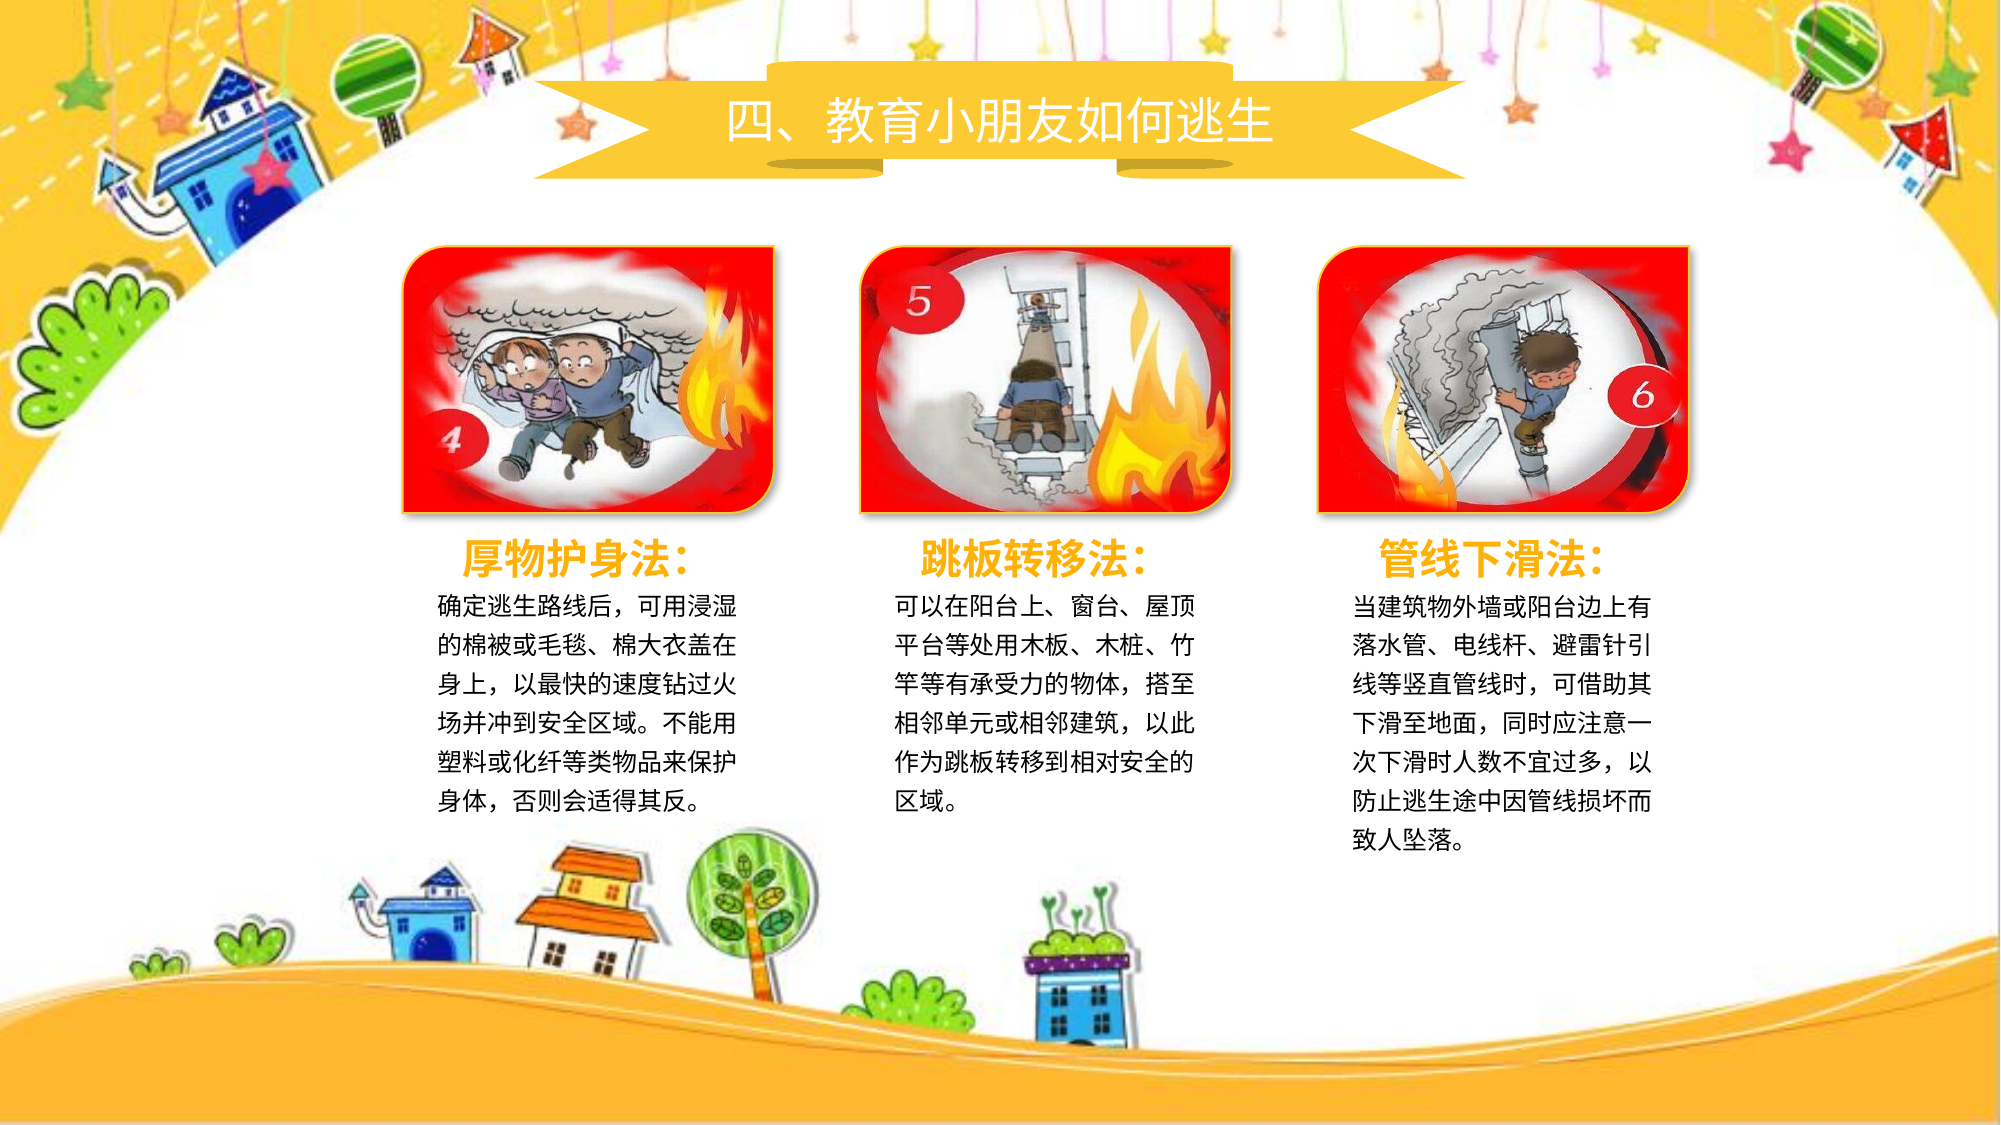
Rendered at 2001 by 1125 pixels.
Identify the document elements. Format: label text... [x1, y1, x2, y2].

text_box 跳板转移法： [880, 525, 1211, 574]
text_box [401, 245, 775, 515]
text_box 厚物护身法： [423, 525, 754, 574]
text_box 当建筑物外墙或阳台边上有落水管、电线杆、避雷针引线等竖直管线时，可借助其下滑至地面，同时应注意一次下滑时人数不宜过多，以防止逃生途中因管线损坏而致人坠落。 [1338, 574, 1669, 862]
picture [0, 0, 2001, 1125]
text_box [1316, 245, 1691, 515]
text_box 可以在阳台上、窗台、屋顶平台等处用木板、木桩、竹竿等有承受力的物体，搭至相邻单元或相邻建筑，以此作为跳板转移到相对安全的区域。 [880, 574, 1211, 823]
text_box 管线下滑法： [1338, 525, 1669, 574]
text_box [859, 245, 1233, 515]
text_box 确定逃生路线后，可用浸湿的棉被或毛毯、棉大衣盖在身上，以最快的速度钻过火场并冲到安全区域。不能用塑料或化纤等类物品来保护身体，否则会适得其反。 [423, 574, 754, 823]
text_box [533, 61, 1467, 179]
